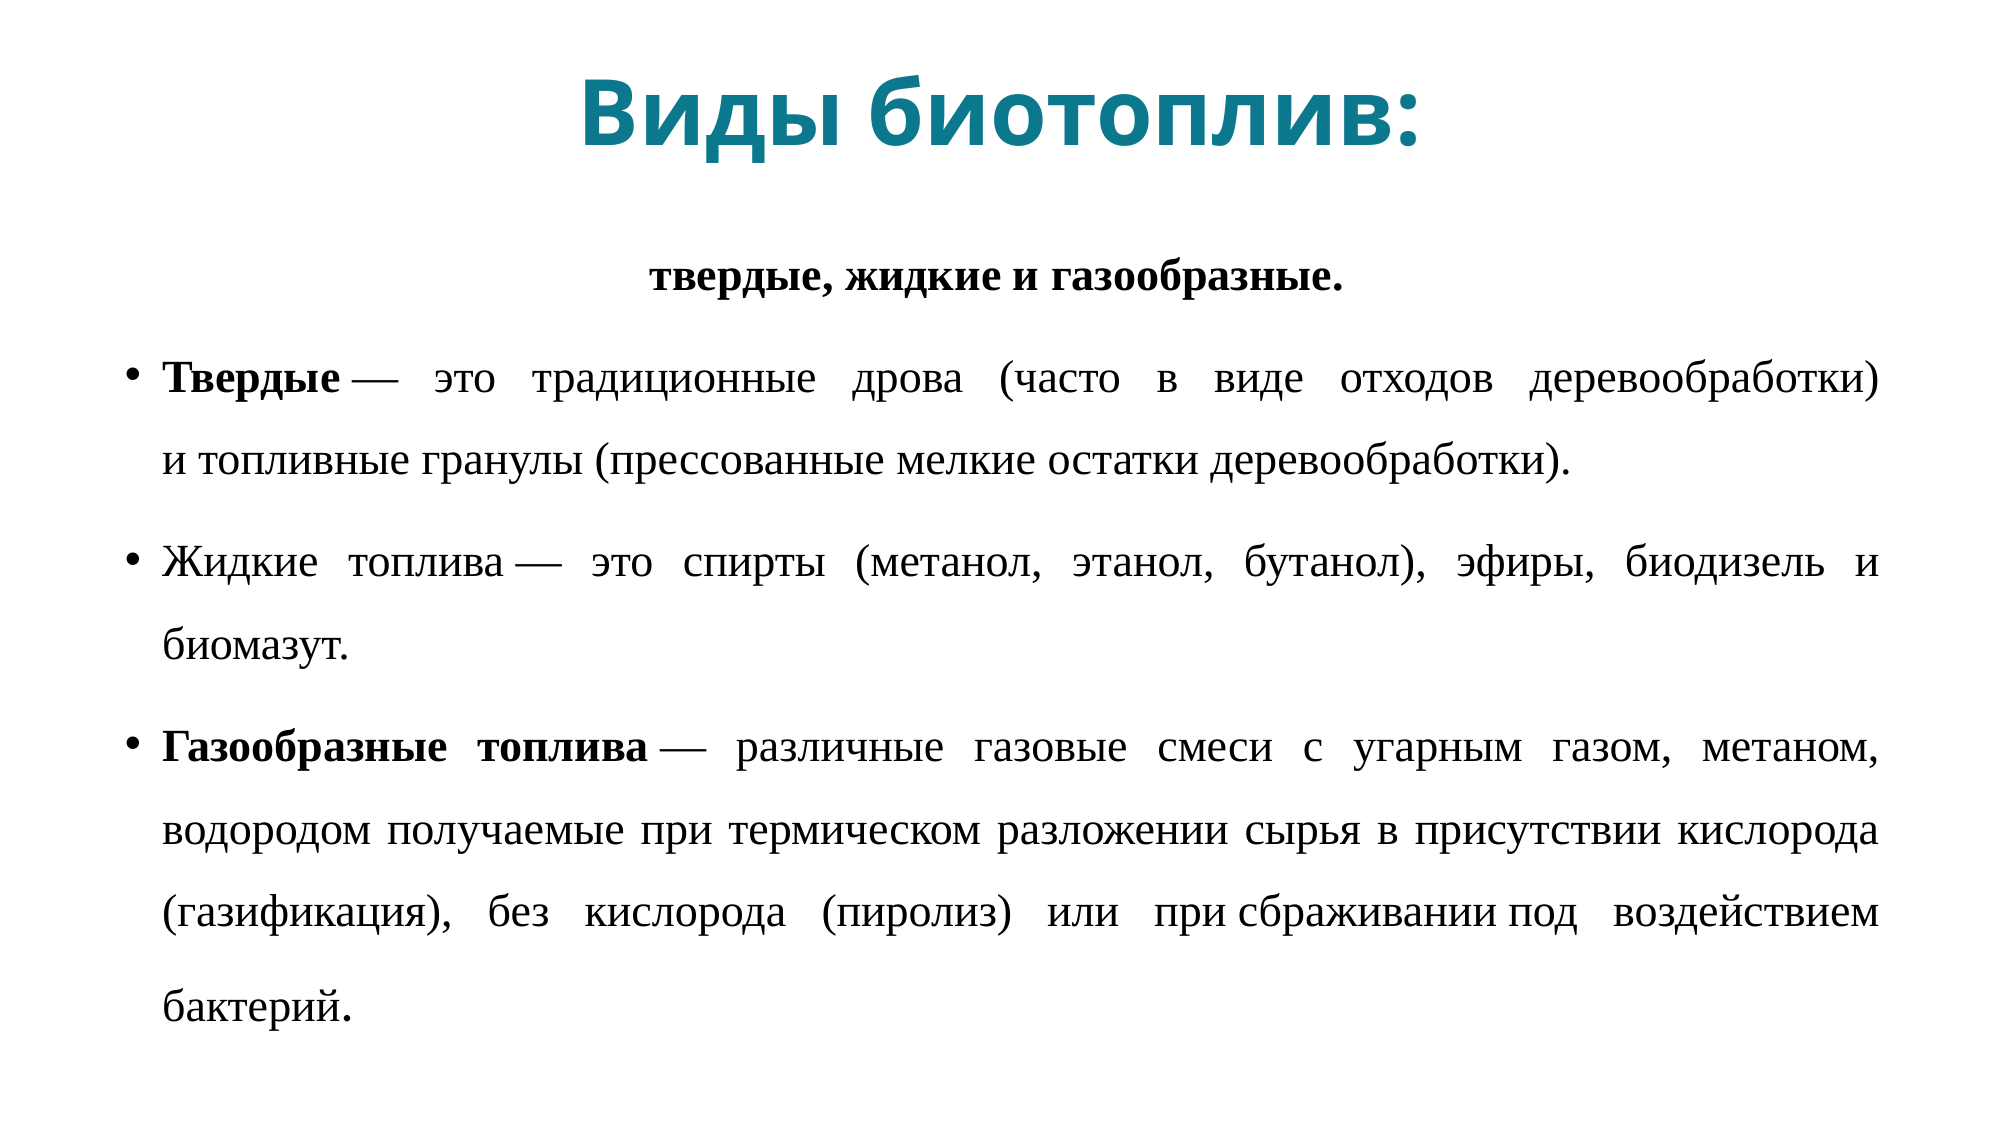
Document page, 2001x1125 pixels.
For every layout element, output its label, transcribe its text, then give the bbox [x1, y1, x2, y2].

list твердые, жидкие и газообразные. Твердые — это традиционные дрова (часто в виде отходов деревообработки) и топливные гранулы (прессованные мелкие остатки деревообработки). Жидкие топлива — это спирты (метанол, этанол, бутанол), эфиры, биодизель и биомазут. Газообразные топлива — различные газовые смеси с угарным газом, метаном, водородом получаемые при термическом разложении сырья в присутствии кислорода (газификация), без кислорода (пиролиз) или при сбраживании под воздействием бактерий. [109, 209, 1896, 1048]
title Виды биотоплив: [324, 45, 1675, 188]
